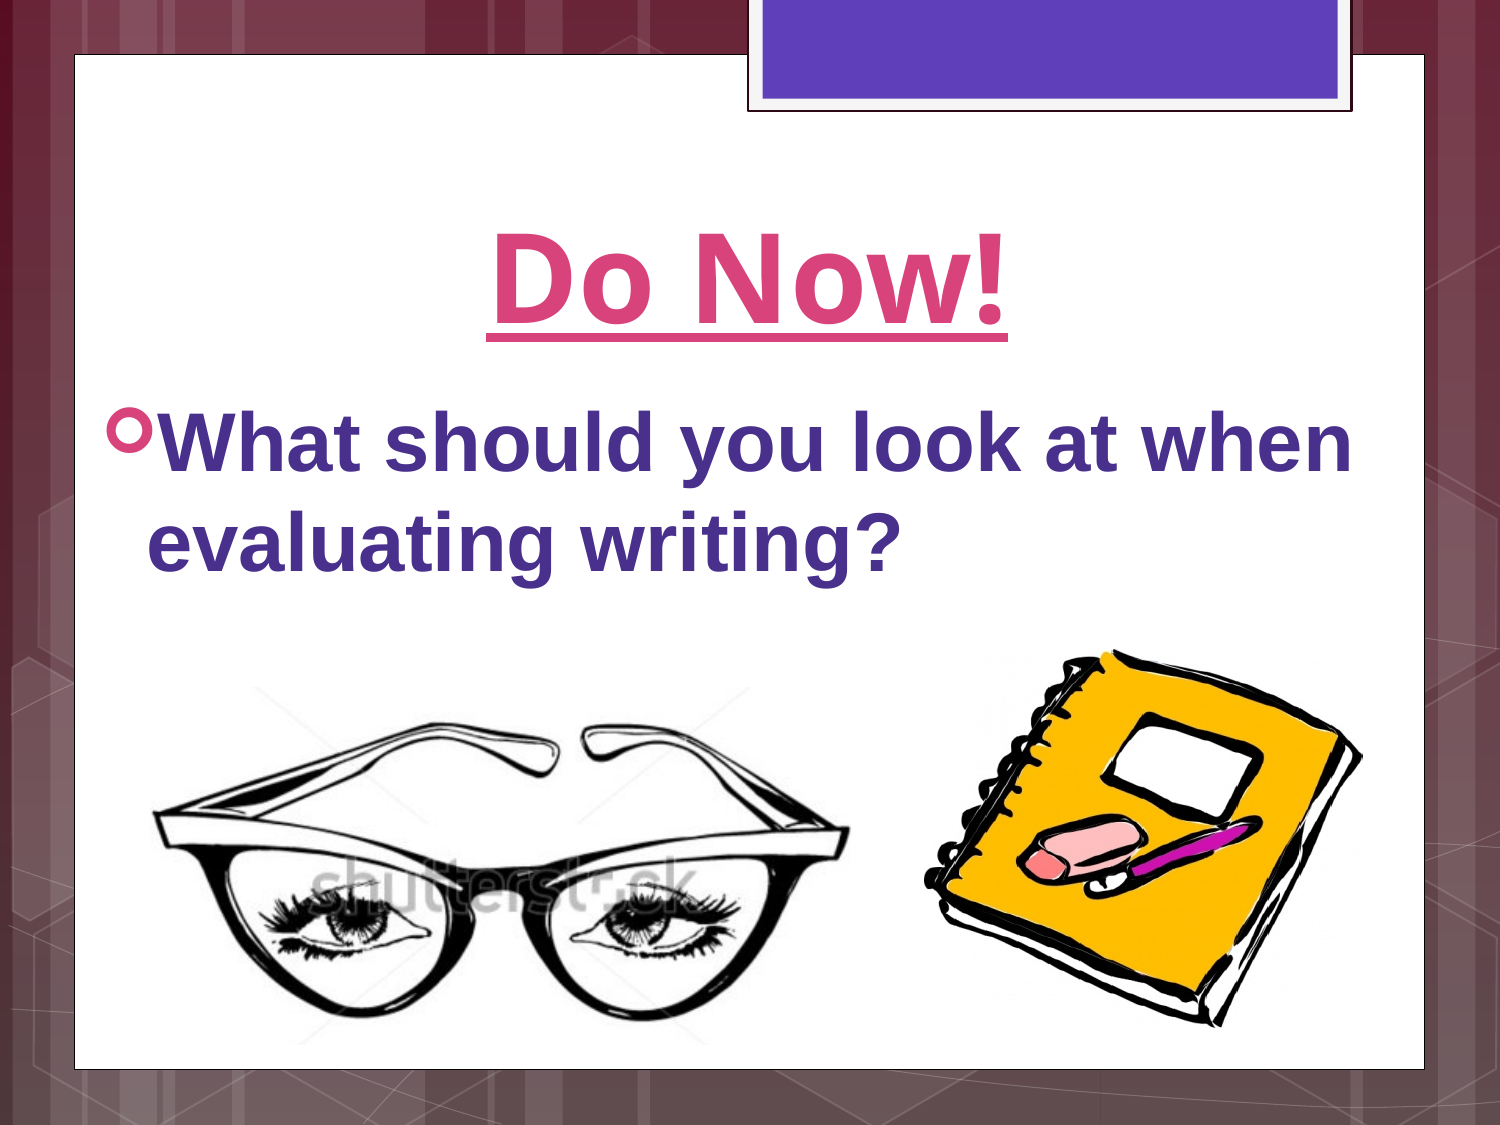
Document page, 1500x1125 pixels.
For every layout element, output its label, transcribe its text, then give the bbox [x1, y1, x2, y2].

picture [924, 649, 1363, 1028]
list What should you look at when evaluating writing? [75, 381, 1425, 957]
title Do Now! [171, 168, 1324, 357]
picture [149, 687, 854, 1045]
